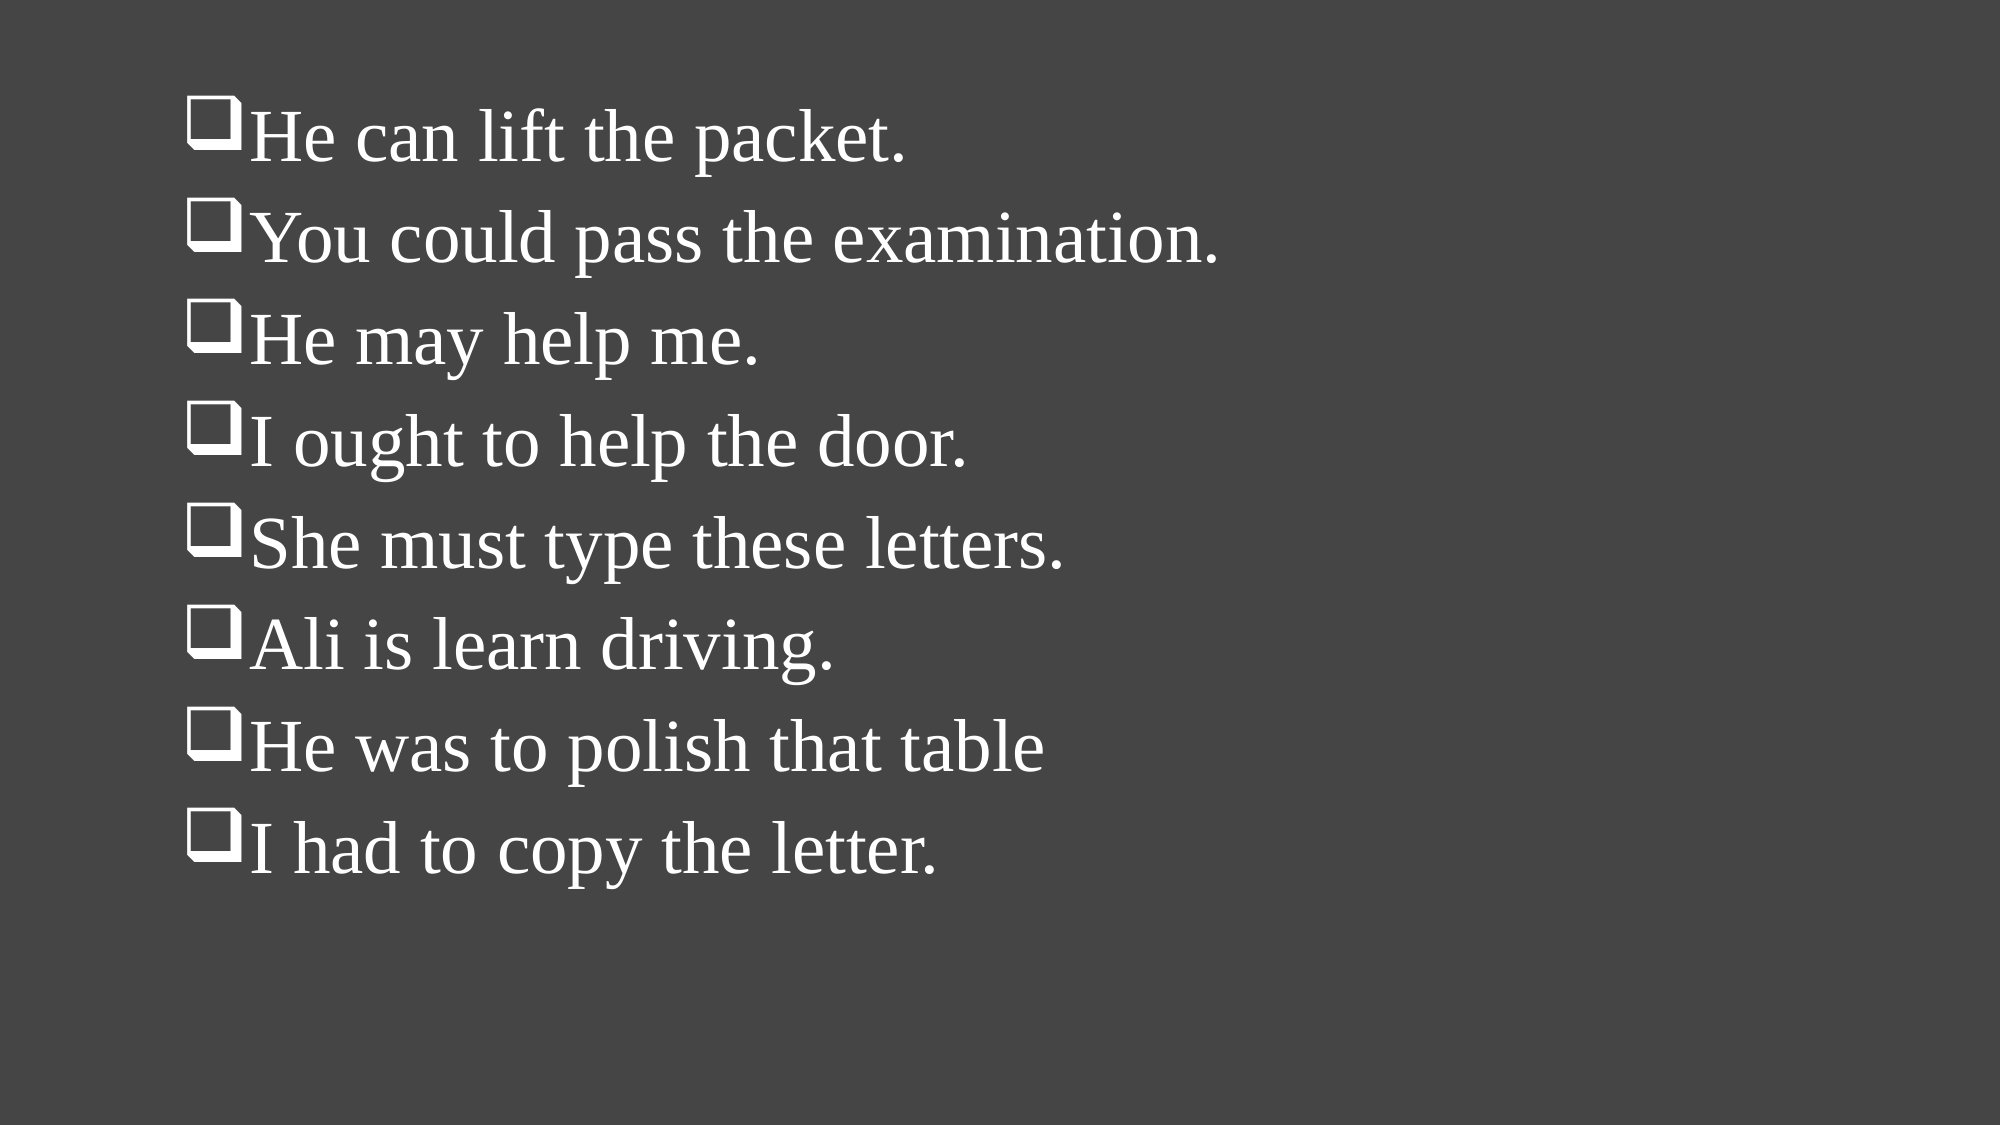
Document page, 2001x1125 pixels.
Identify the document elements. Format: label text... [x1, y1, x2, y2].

list He can lift the packet. You could pass the examination. He may help me. I ought to help the door. She must type these letters. Ali is learn driving. He was to polish that table I had to copy the letter. [166, 88, 1657, 864]
